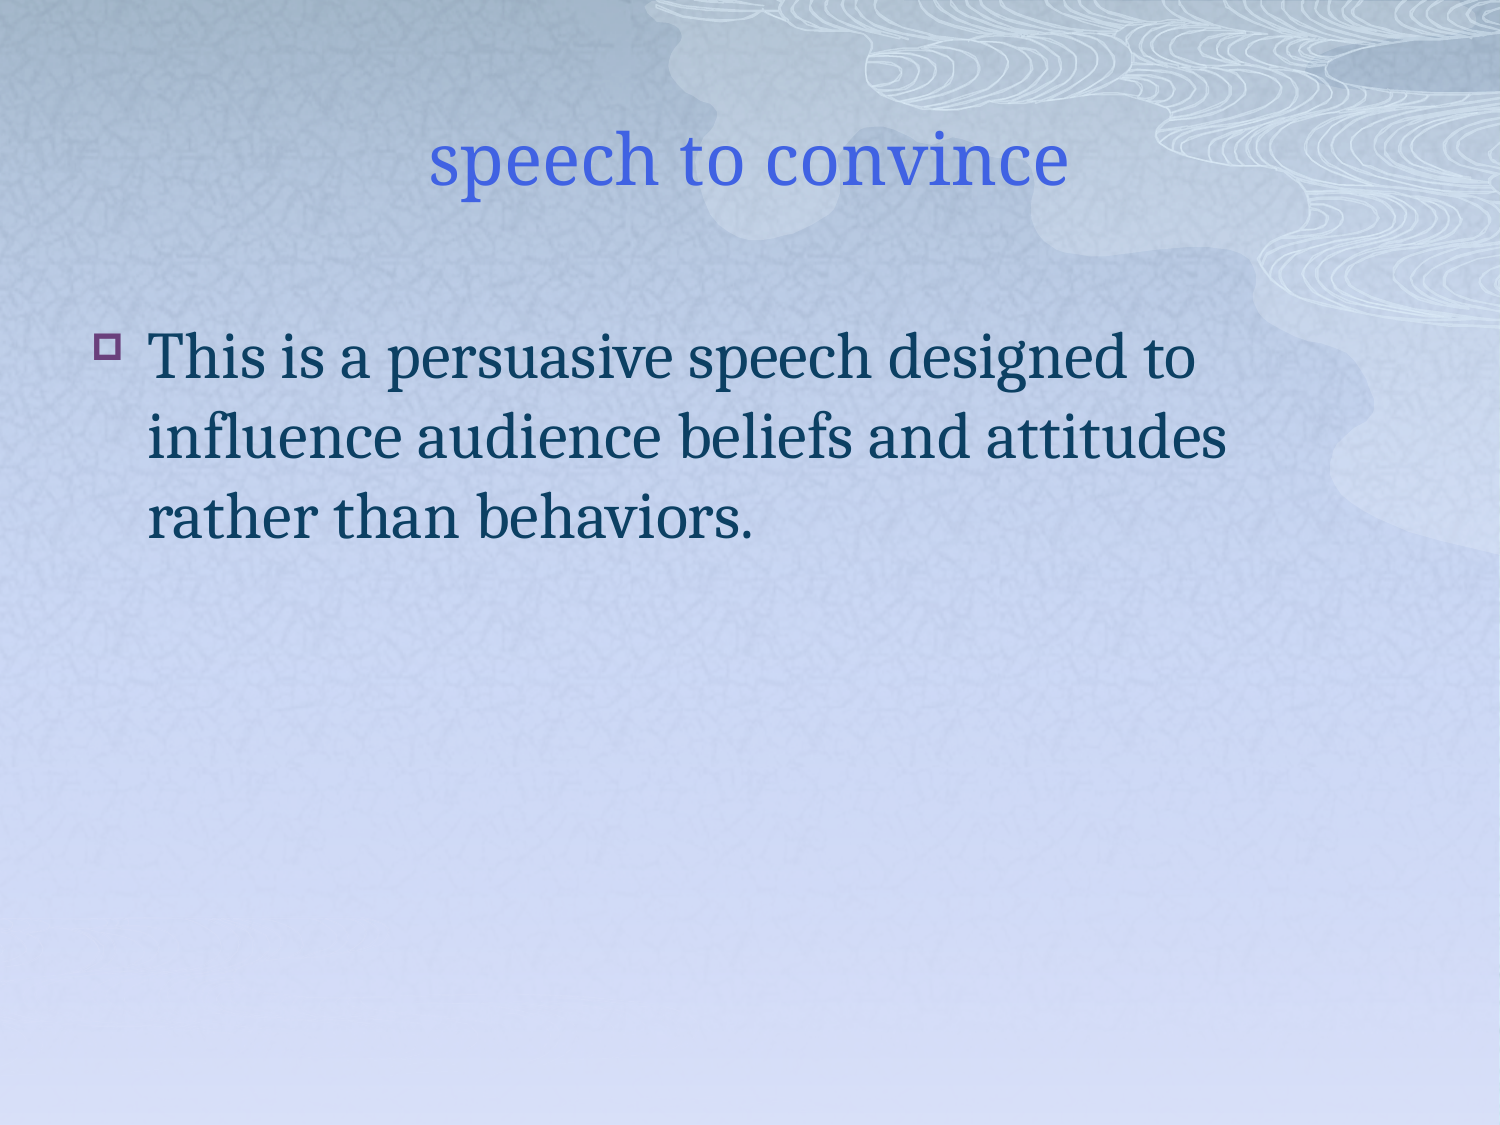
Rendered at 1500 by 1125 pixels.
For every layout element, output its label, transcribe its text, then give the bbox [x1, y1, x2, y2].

list This is a persuasive speech designed to influence audience beliefs and attitudes rather than behaviors. [76, 304, 1430, 1032]
title speech to convince [75, 105, 1425, 293]
